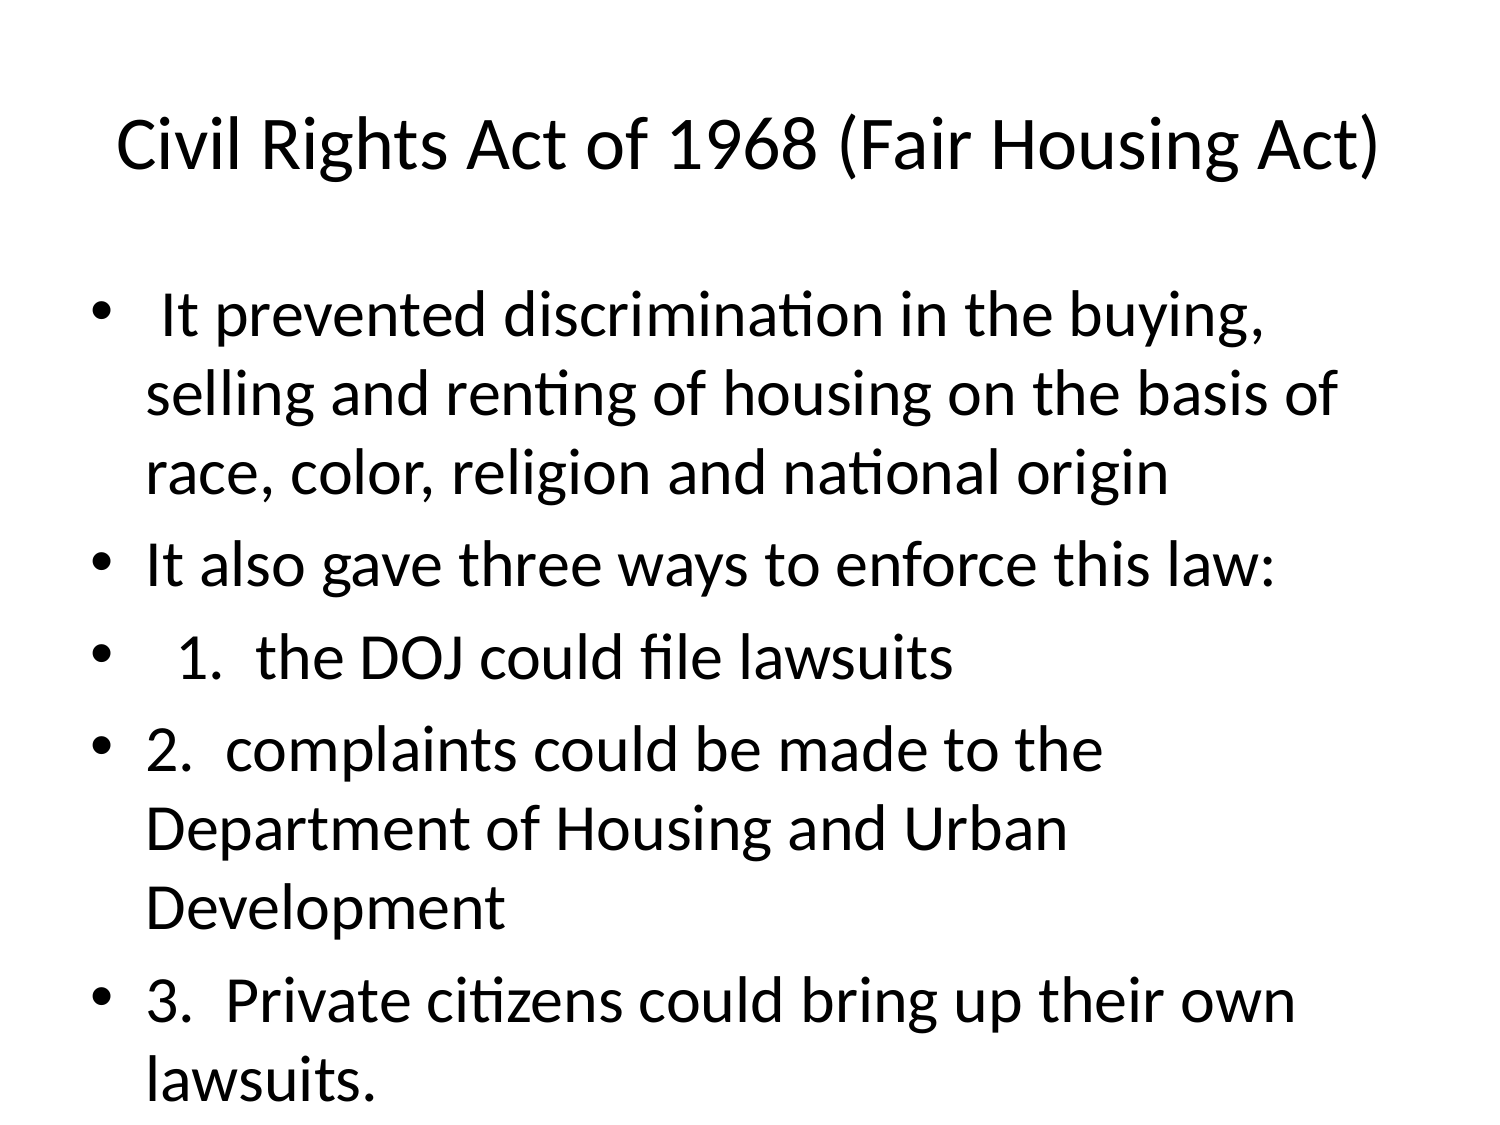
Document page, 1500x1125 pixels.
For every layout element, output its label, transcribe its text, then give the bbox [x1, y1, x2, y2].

list It prevented discrimination in the buying, selling and renting of housing on the basis of race, color, religion and national origin It also gave three ways to enforce this law: 1. the DOJ could file lawsuits 2. complaints could be made to the Department of Housing and Urban Development 3. Private citizens could bring up their own lawsuits. [75, 262, 1425, 1125]
title Civil Rights Act of 1968 (Fair Housing Act) [75, 45, 1425, 233]
